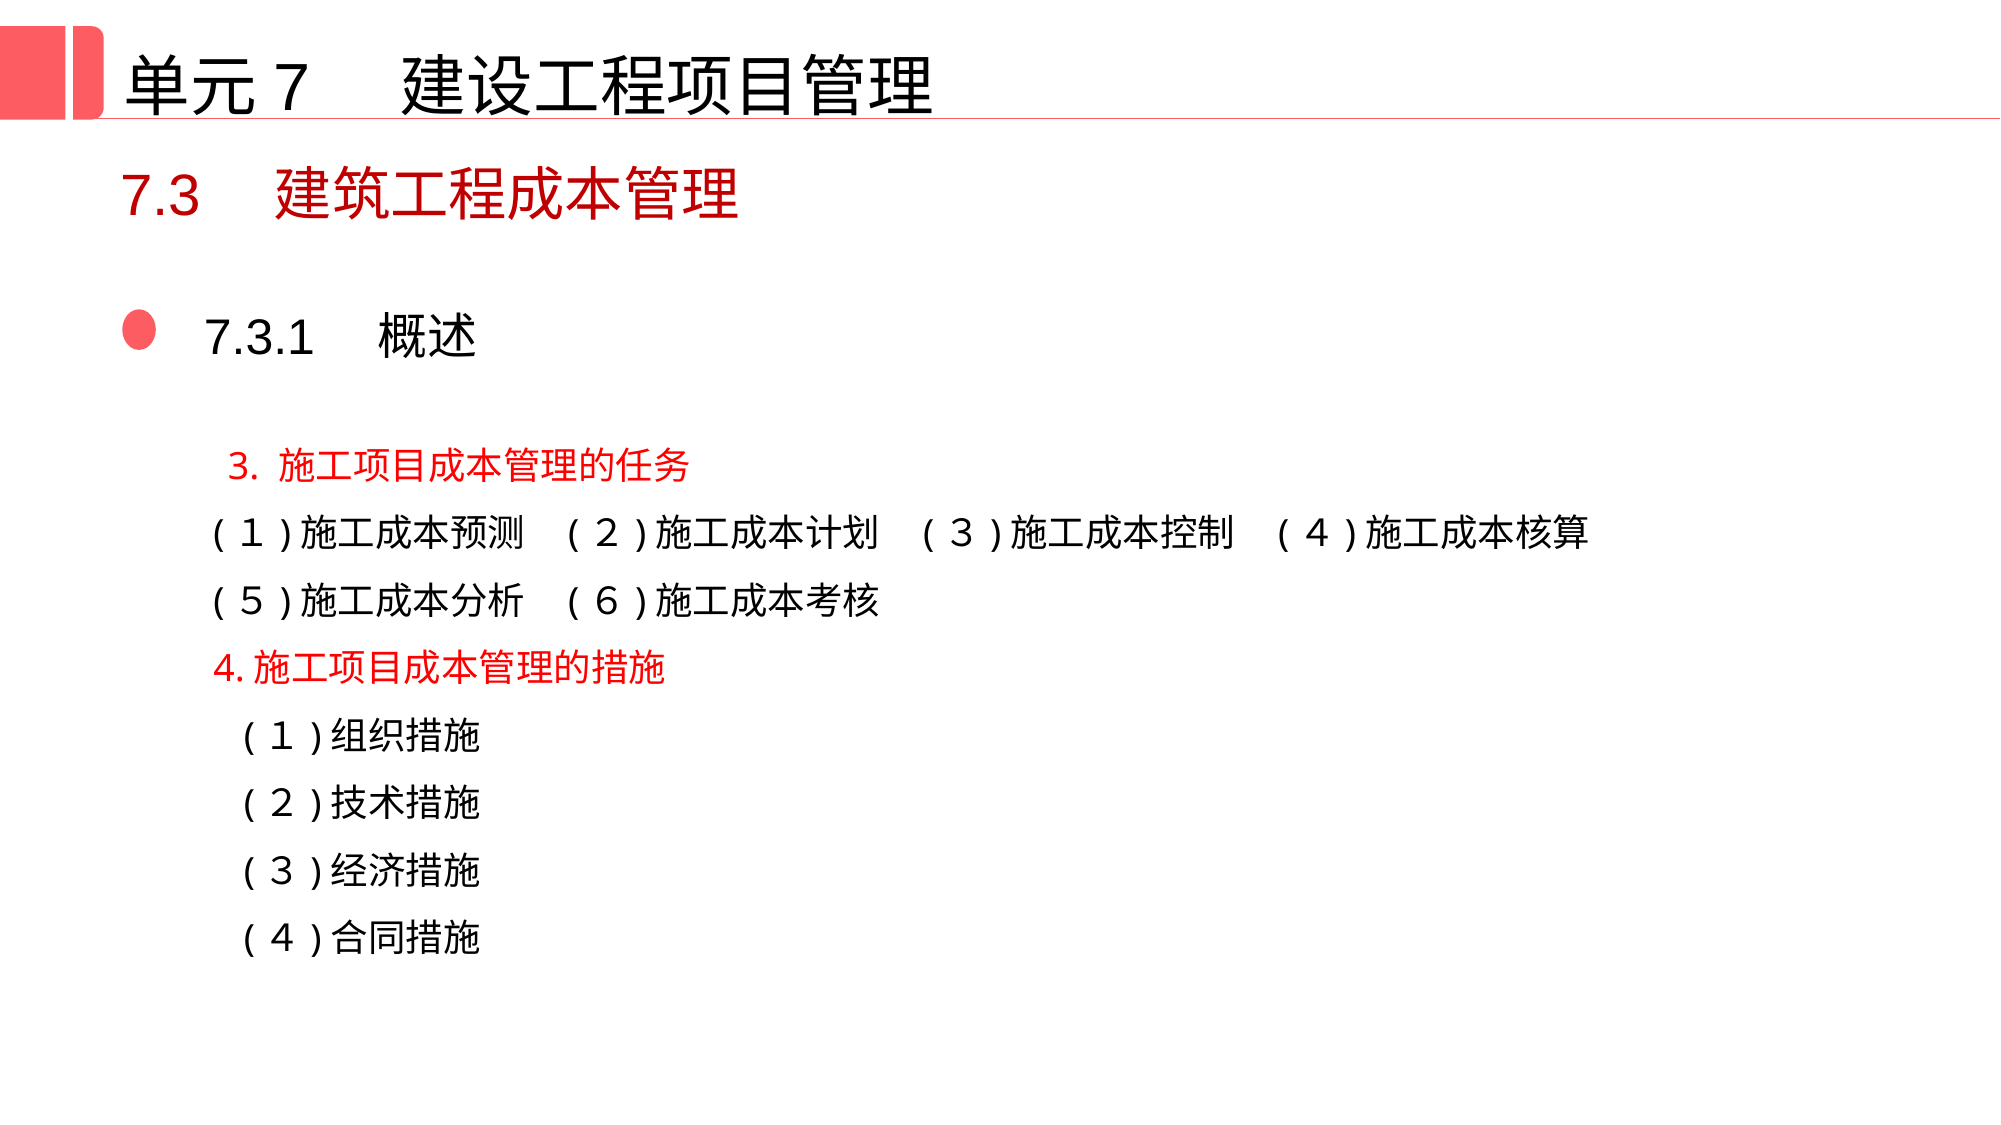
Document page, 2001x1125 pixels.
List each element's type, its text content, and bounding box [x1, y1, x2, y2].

list 单元7 建设工程项目管理 [108, 12, 1891, 248]
text_box 3. 施工项目成本管理的任务 (１)施工成本预测 (２)施工成本计划 (３)施工成本控制 (４)施工成本核算 (５)施工成本分析 (６)施工成本考核 4.施工项目成本管理的措施 (１)组织措施 (２)技术措施 (３)经济措施 (４)合同措施 [154, 411, 1755, 1034]
text_box 7.3.1 概述 [189, 297, 1177, 372]
text_box 7.3 建筑工程成本管理 [105, 149, 755, 235]
text_box [122, 309, 156, 350]
